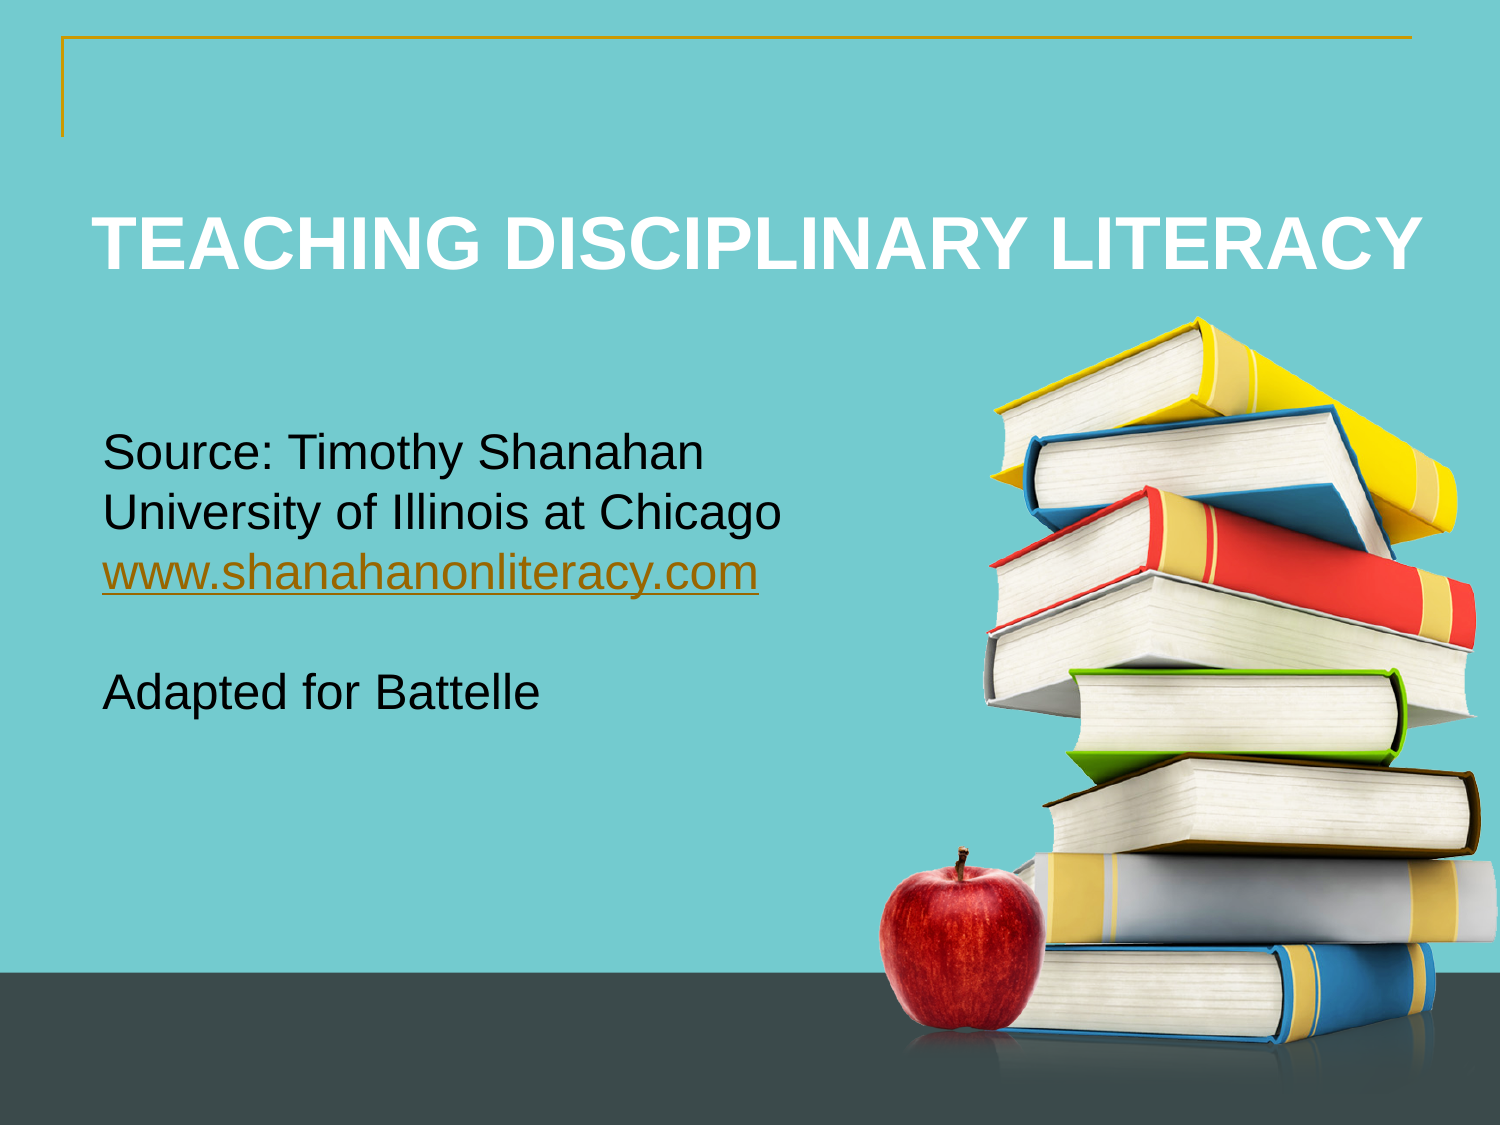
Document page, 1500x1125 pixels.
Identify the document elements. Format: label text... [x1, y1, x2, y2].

list TEACHING DISCIPLINARY LITERACY [76, 81, 1500, 263]
text_box Source: Timothy Shanahan University of Illinois at Chicago www.shanahanonliteracy.com Adapted for Battelle [87, 412, 863, 728]
picture [878, 316, 1500, 1094]
